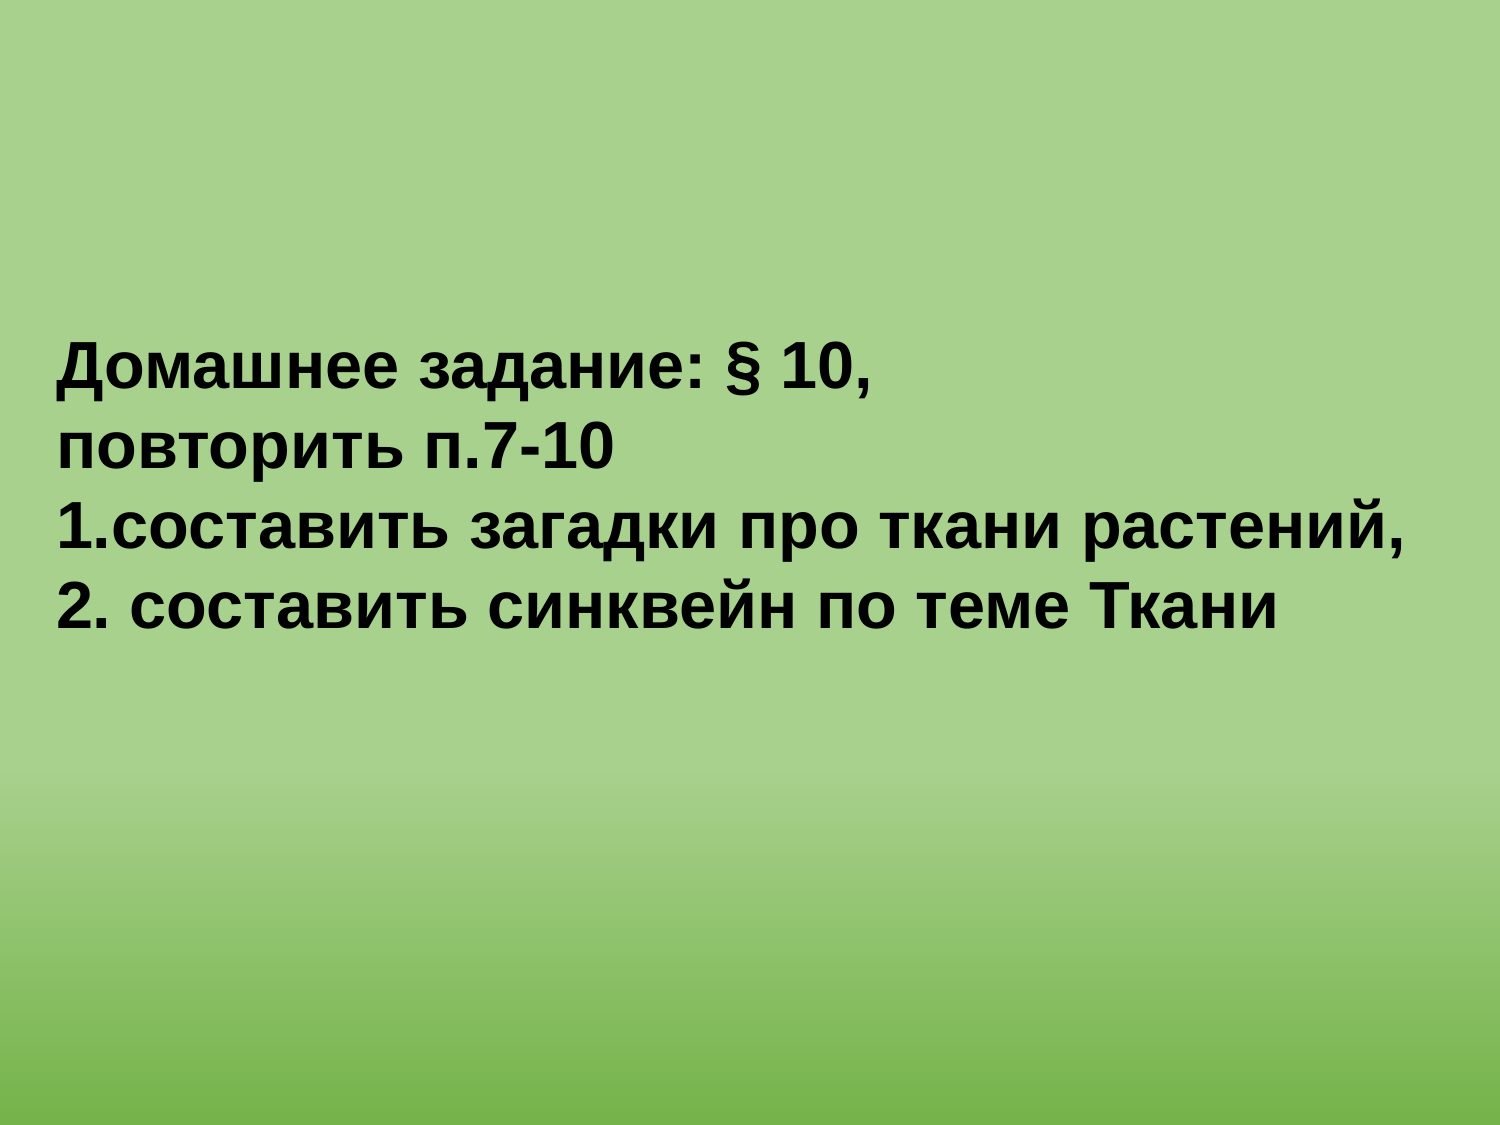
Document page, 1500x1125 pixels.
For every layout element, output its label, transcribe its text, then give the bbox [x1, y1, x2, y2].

text_box Домашнее задание: § 10, повторить п.7-10 1.составить загадки про ткани растений, 2. составить синквейн по теме Ткани [41, 314, 1483, 729]
